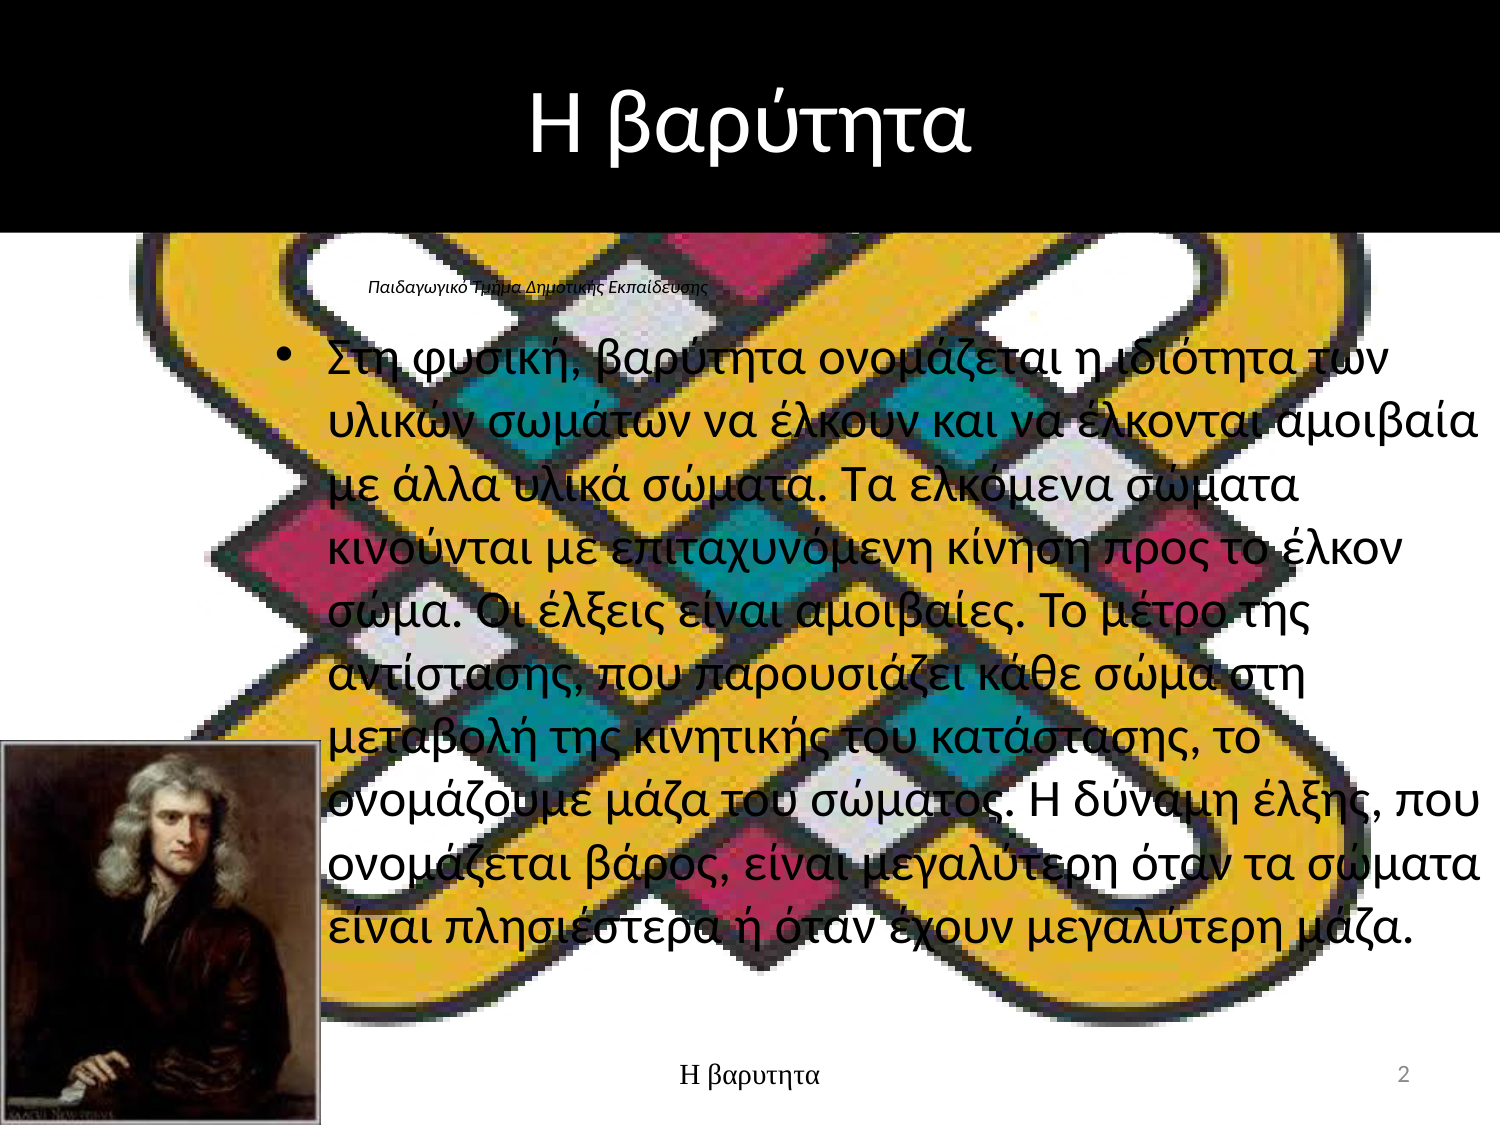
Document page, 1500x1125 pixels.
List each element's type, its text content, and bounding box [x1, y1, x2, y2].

picture [0, 233, 1500, 1125]
title Η βαρύτητα [0, 0, 1500, 233]
footer Η βαρυτητα [512, 1042, 988, 1103]
slide_number 2 [1074, 1042, 1425, 1103]
list Στη φυσική, βαρύτητα ονομάζεται η ιδιότητα των υλικών σωμάτων να έλκουν και να έλκονται αμοιβαία με άλλα υλικά σώματα. Τα ελκόμενα σώματα κινούνται με επιταχυνόμενη κίνηση προς το έλκον σώμα. Οι έλξεις είναι αμοιβαίες. Το μέτρο της αντίστασης, που παρουσιάζει κάθε σώμα στη μεταβολή της κινητικής του κατάστασης, το ονομάζουμε μάζα του σώματος. Η δύναμη έλξης, που ονομάζεται βάρος, είναι μεγαλύτερη όταν τα σώματα είναι πλησιέστερα ή όταν έχουν μεγαλύτερη μάζα. [259, 314, 1500, 1012]
